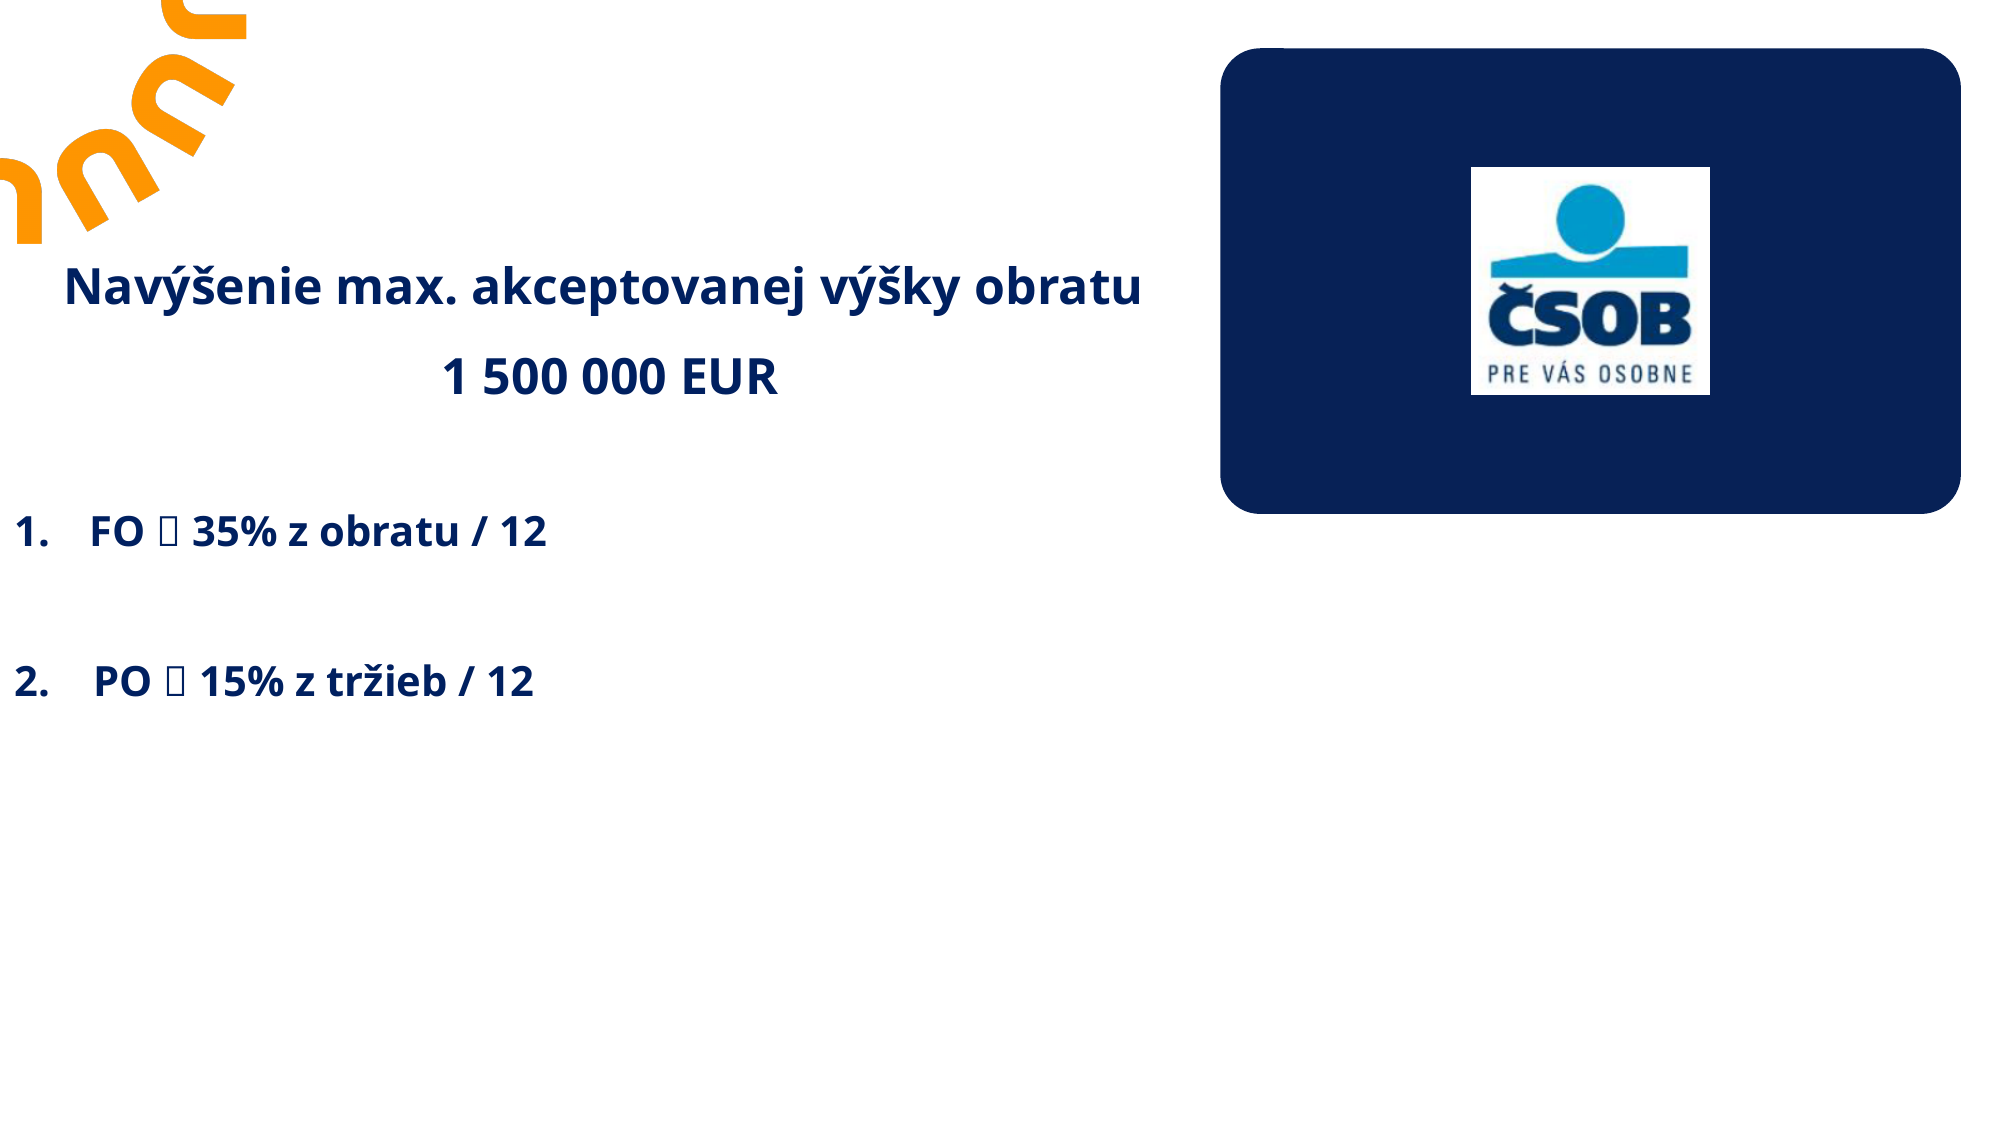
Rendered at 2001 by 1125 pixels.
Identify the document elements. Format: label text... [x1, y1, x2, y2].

text_box Navýšenie max. akceptovanej výšky obratu 1 500 000 EUR FO  35% z obratu / 12 2. PO  15% z tržieb / 12 [0, 217, 1221, 937]
text_box [1219, 47, 1962, 515]
text_box [0, 0, 247, 245]
picture [1471, 167, 1710, 395]
